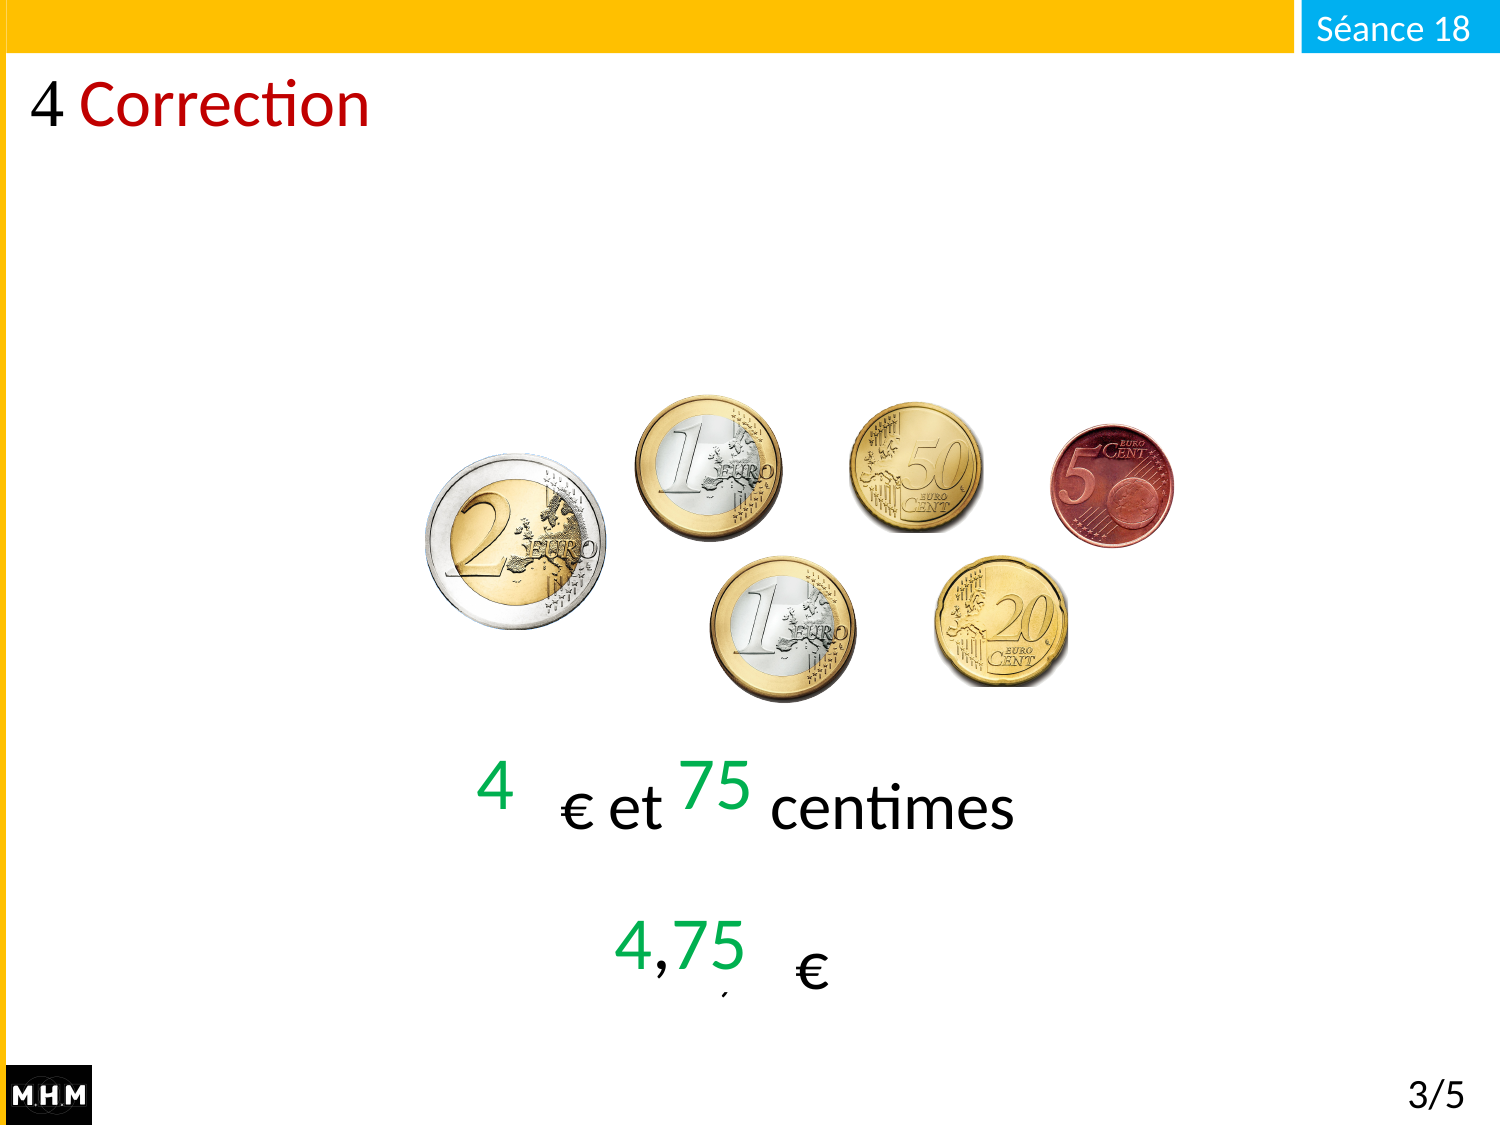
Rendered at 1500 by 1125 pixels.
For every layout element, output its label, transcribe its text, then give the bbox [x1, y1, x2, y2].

picture [933, 554, 1069, 687]
text_box 4,75 [579, 887, 783, 993]
picture [708, 555, 858, 704]
title  Correction [14, 60, 1391, 150]
picture [634, 394, 784, 543]
picture [424, 453, 607, 630]
picture [1049, 421, 1175, 551]
text_box … € et … centimes …,… € [392, 675, 1108, 1011]
text_box 75 [661, 727, 770, 833]
list 3/5 [1373, 1064, 1500, 1125]
picture [6, 1065, 92, 1125]
picture [849, 400, 984, 533]
text_box 4 [441, 727, 550, 833]
